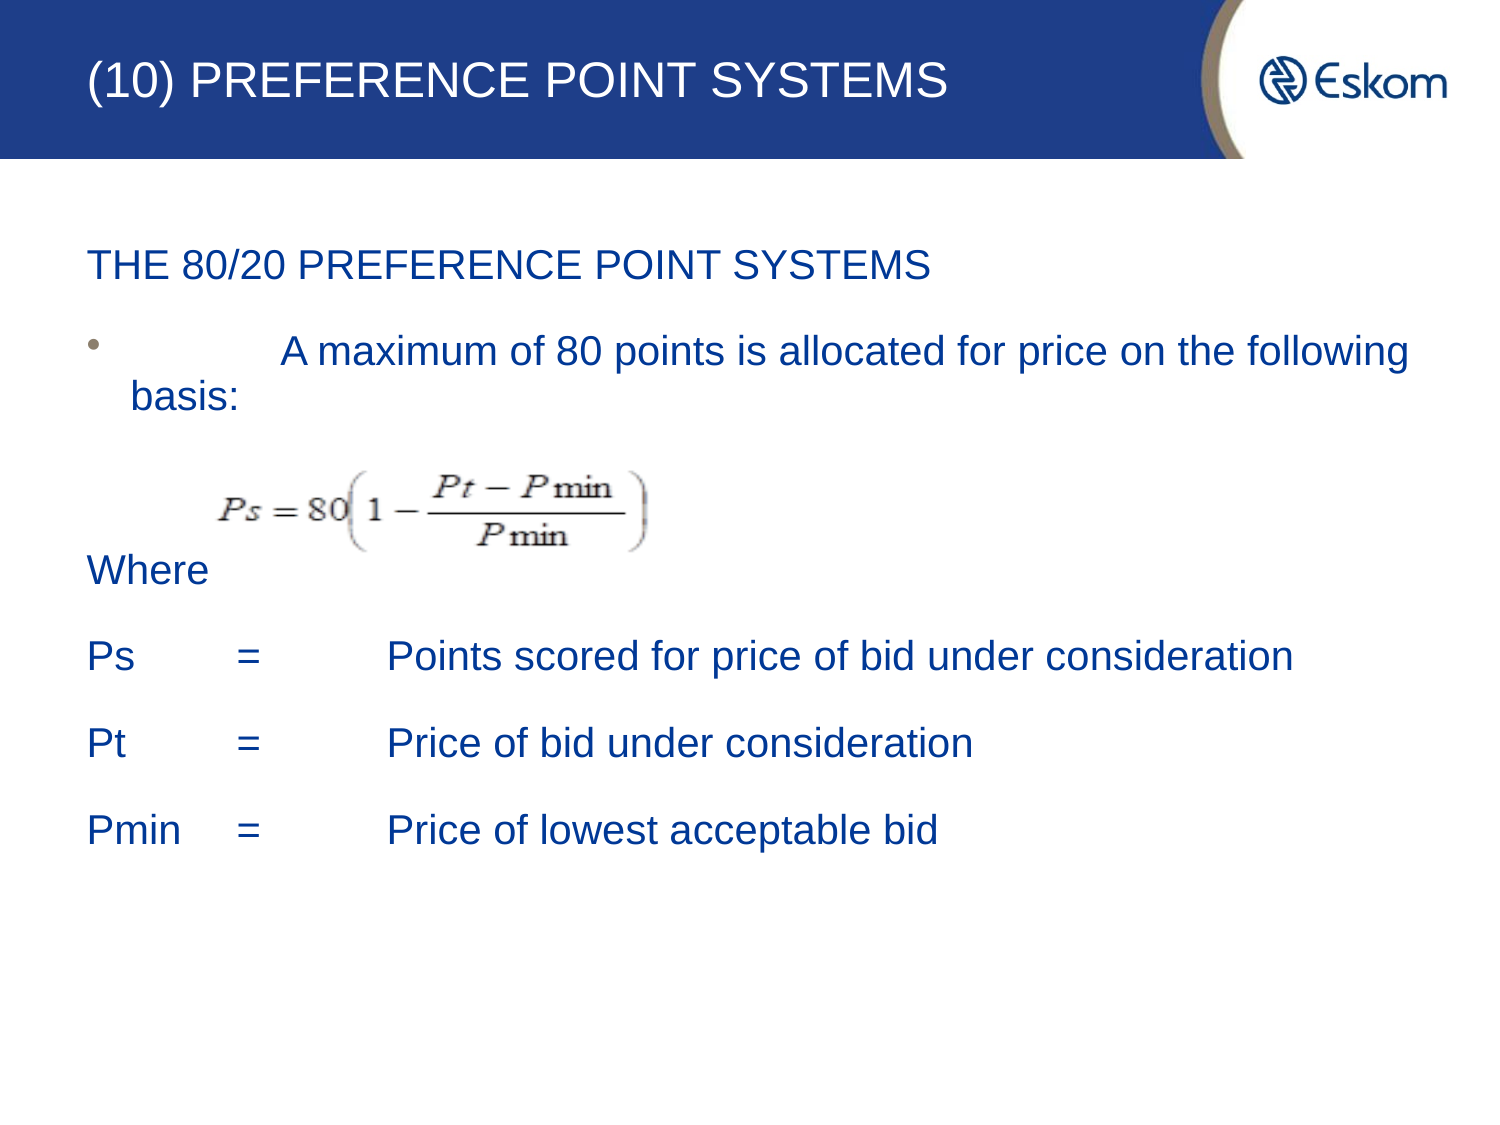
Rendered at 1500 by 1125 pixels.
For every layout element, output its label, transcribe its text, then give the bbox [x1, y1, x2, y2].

picture [1257, 55, 1450, 105]
picture [208, 467, 655, 563]
title (10) PREFERENCE POINT SYSTEMS [71, 27, 1142, 137]
picture [0, 0, 1246, 159]
list THE 80/20 PREFERENCE POINT SYSTEMS A maximum of 80 points is allocated for price on the following basis: Where Ps = Points scored for price of bid under consideration Pt = Price of bid under consideration Pmin = Price of lowest acceptable bid [71, 235, 1447, 1064]
